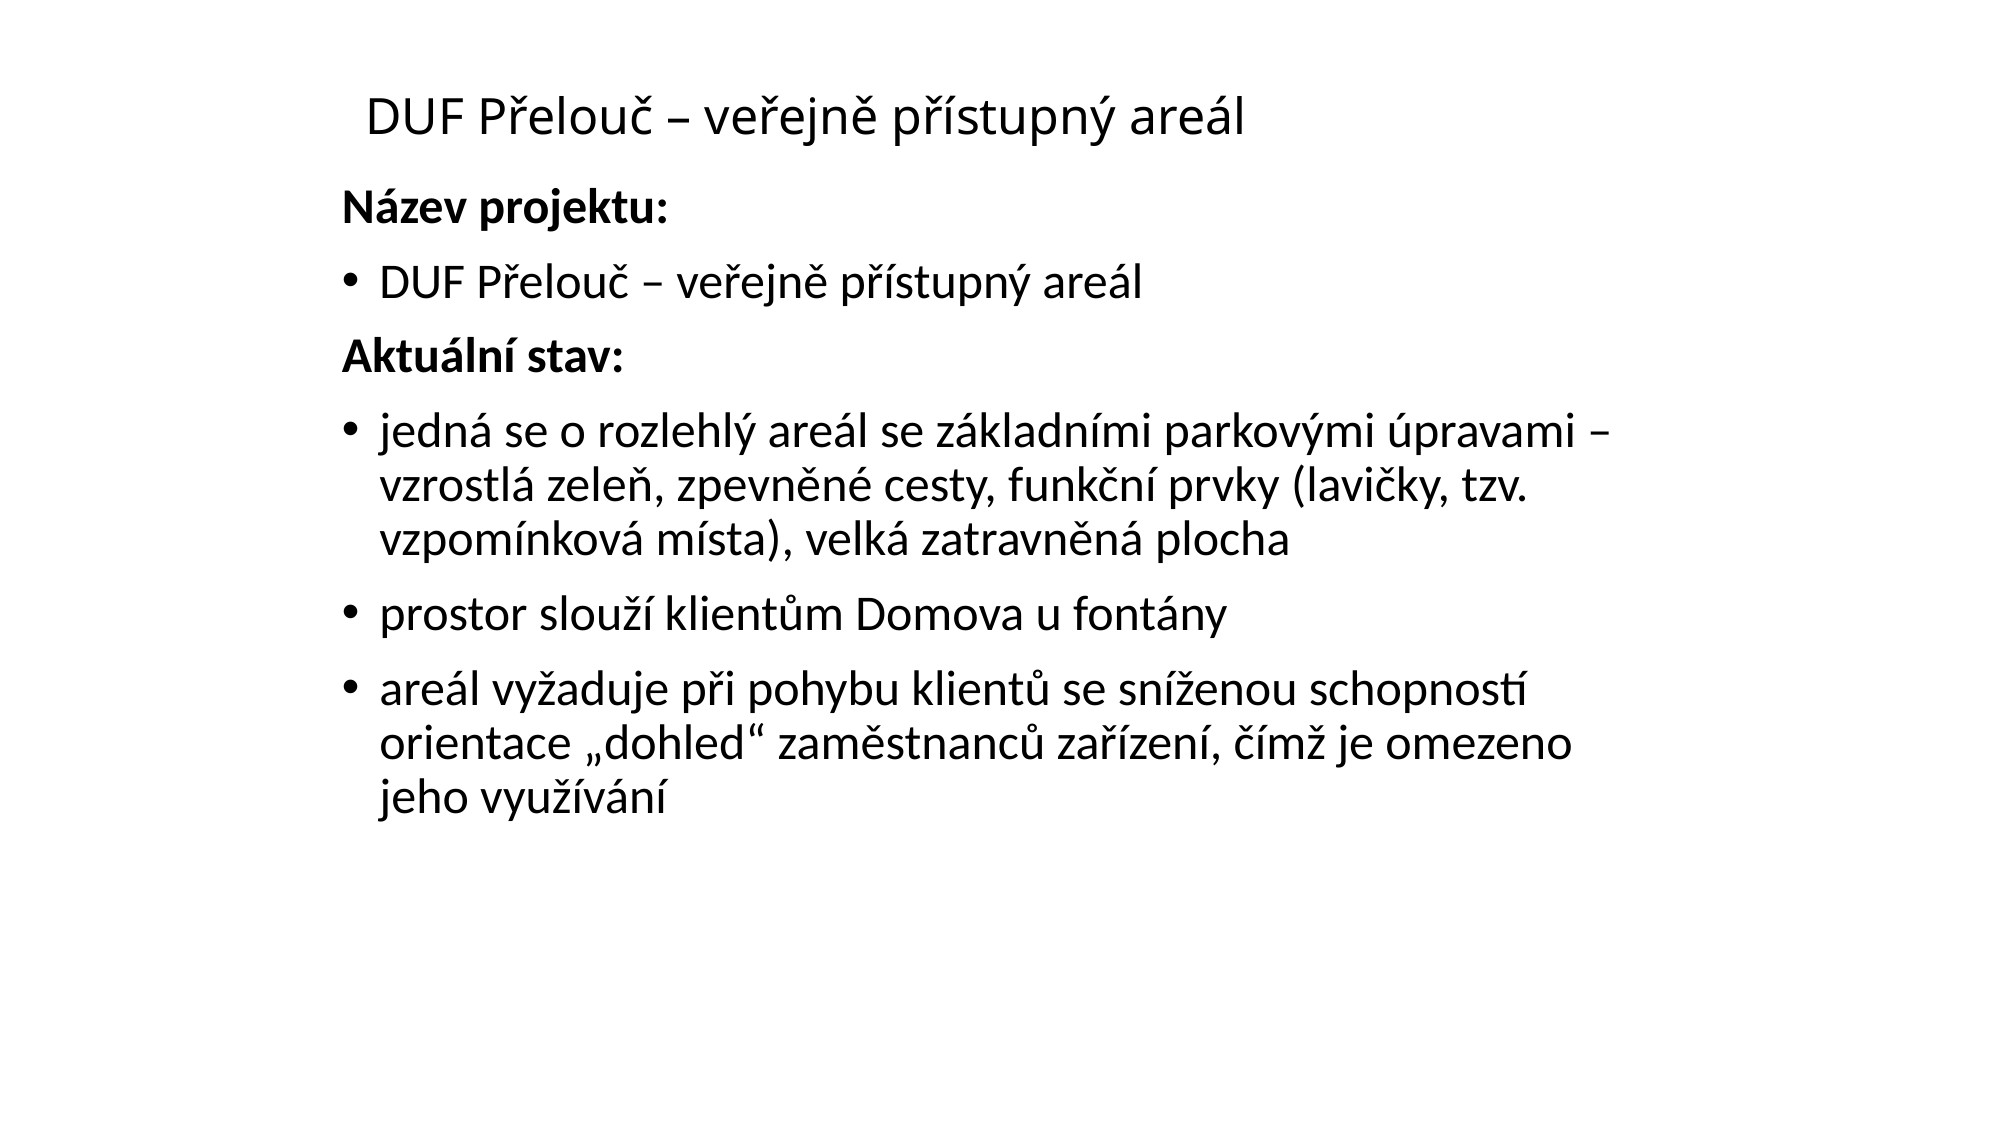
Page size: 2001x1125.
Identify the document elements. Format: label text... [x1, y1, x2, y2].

title DUF Přelouč – veřejně přístupný areál [350, 66, 1689, 171]
list Název projektu: DUF Přelouč – veřejně přístupný areál Aktuální stav: jedná se o rozlehlý areál se základními parkovými úpravami – vzrostlá zeleň, zpevněné cesty, funkční prvky (lavičky, tzv. vzpomínková místa), velká zatravněná plocha prostor slouží klientům Domova u fontány areál vyžaduje při pohybu klientů se sníženou schopností orientace „dohled“ zaměstnanců zařízení, čímž je omezeno jeho využívání [326, 172, 1677, 953]
